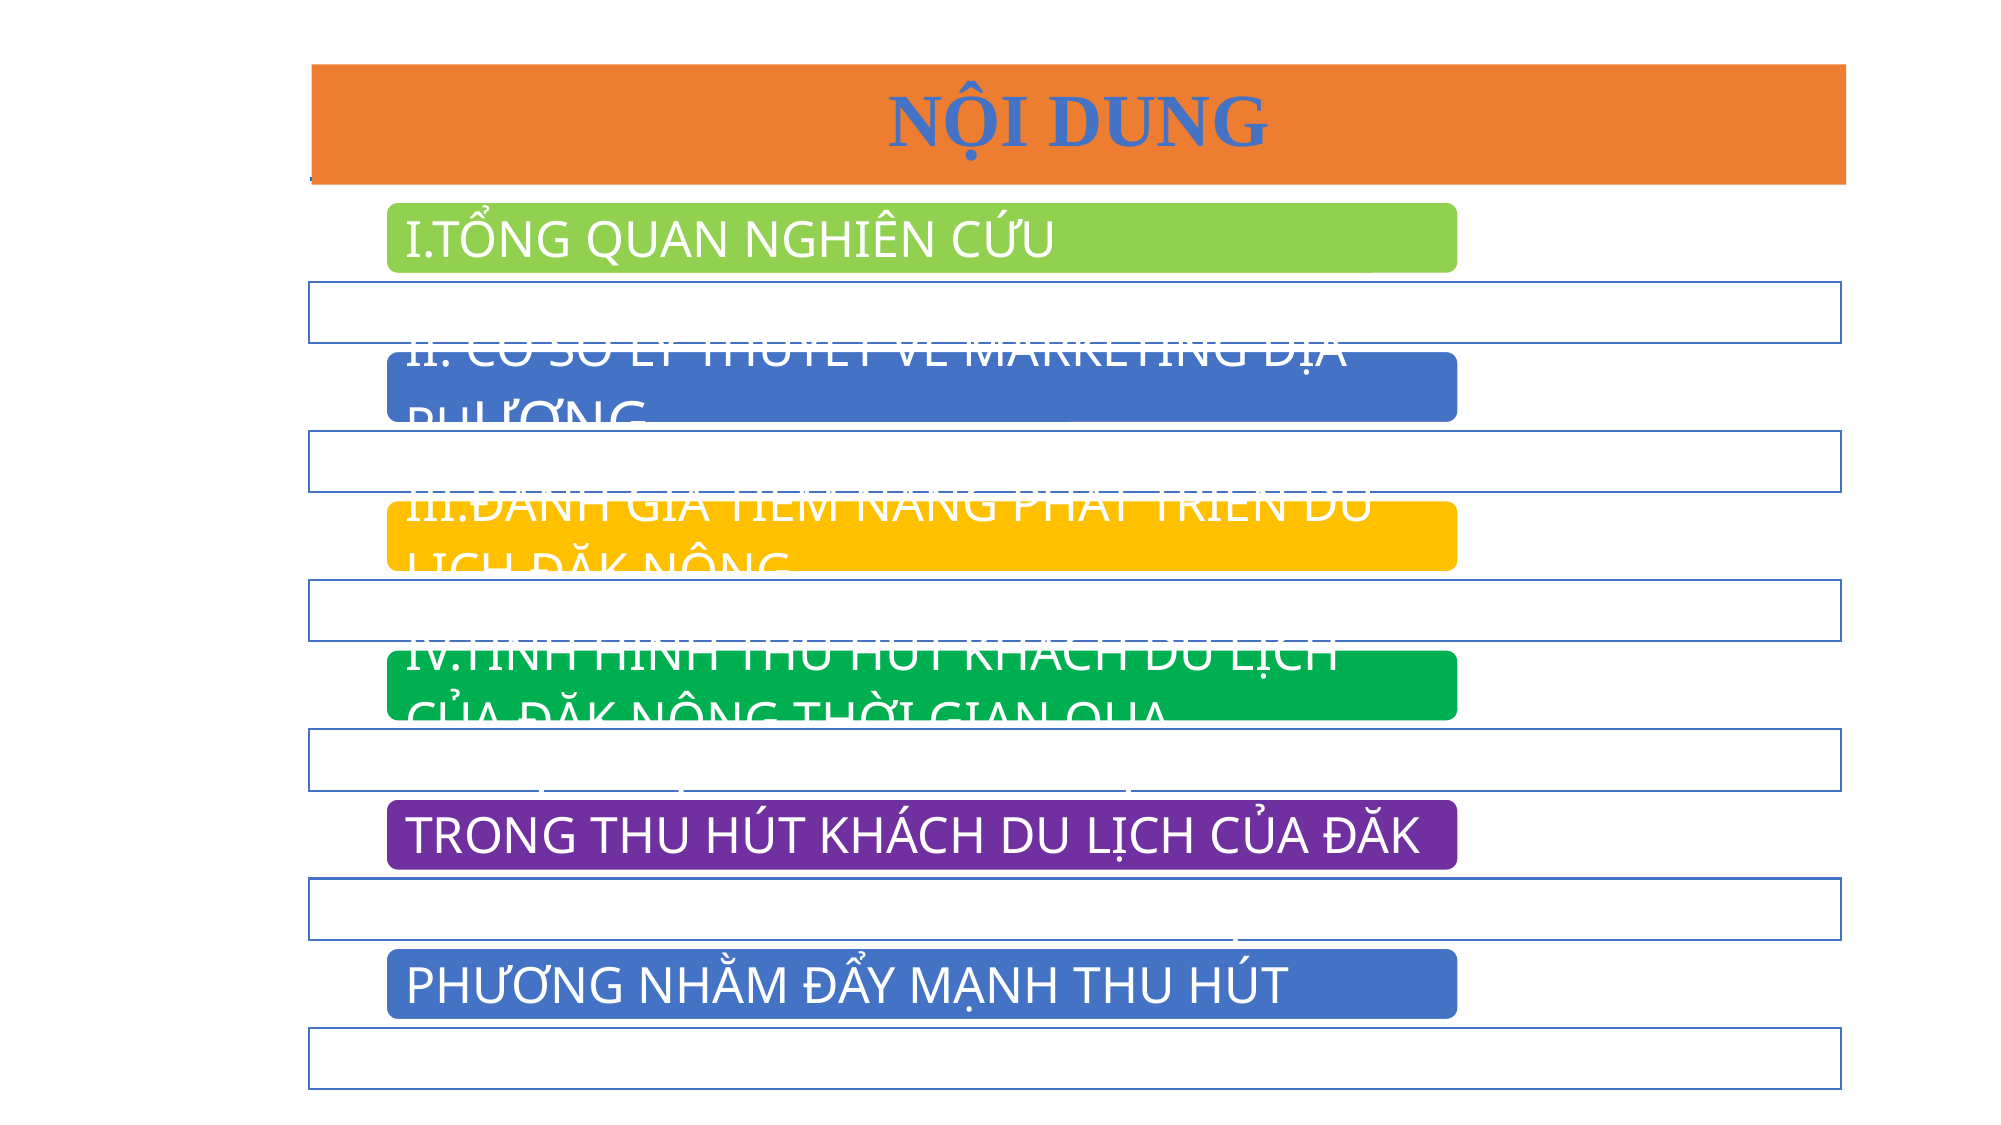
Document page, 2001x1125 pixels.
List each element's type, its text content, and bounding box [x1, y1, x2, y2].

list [309, 193, 1842, 1090]
title NỘI DUNG [311, 64, 1847, 185]
